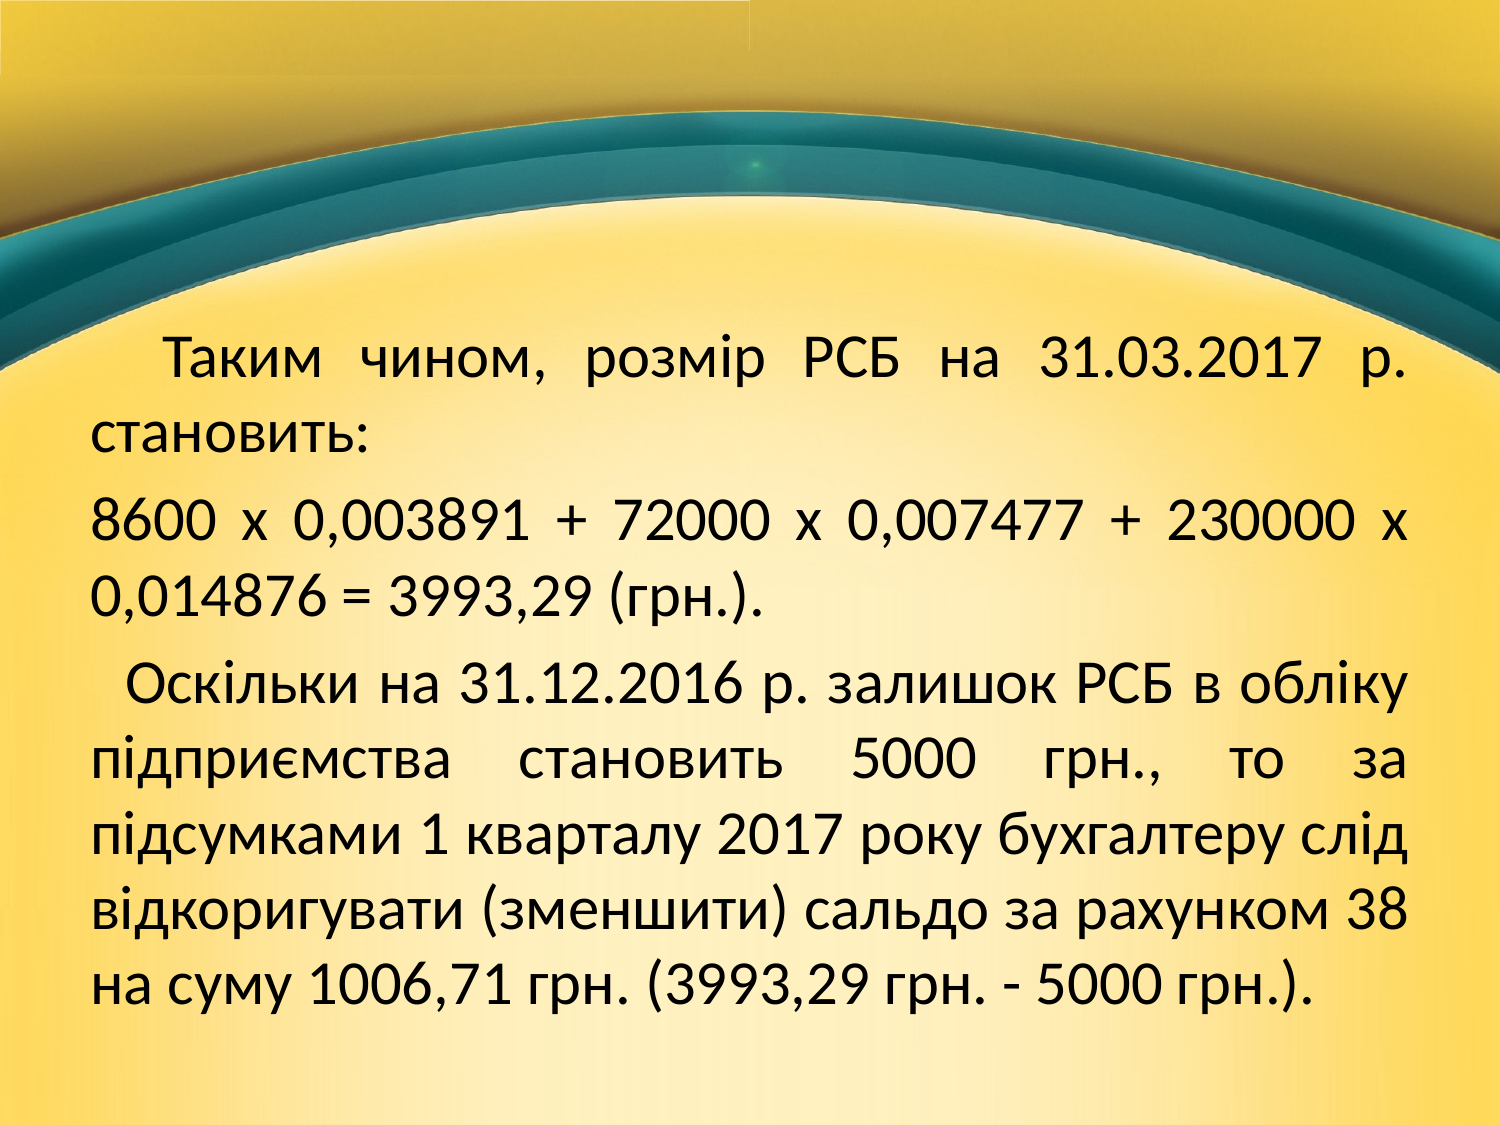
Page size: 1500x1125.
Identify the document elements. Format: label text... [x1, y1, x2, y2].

list Таким чином, розмір РСБ на 31.03.2017 р. становить: 8600 х 0,003891 + 72000 х 0,007477 + 230000 х 0,014876 = 3993,29 (грн.). Оскільки на 31.12.2016 р. залишок РСБ в обліку підприємства становить 5000 грн., то за підсумками 1 кварталу 2017 року бухгалтеру слід відкоригувати (зменшити) сальдо за рахунком 38 на суму 1006,71 грн. (3993,29 грн. - 5000 грн.). [75, 307, 1425, 1050]
picture [0, 0, 1500, 1125]
